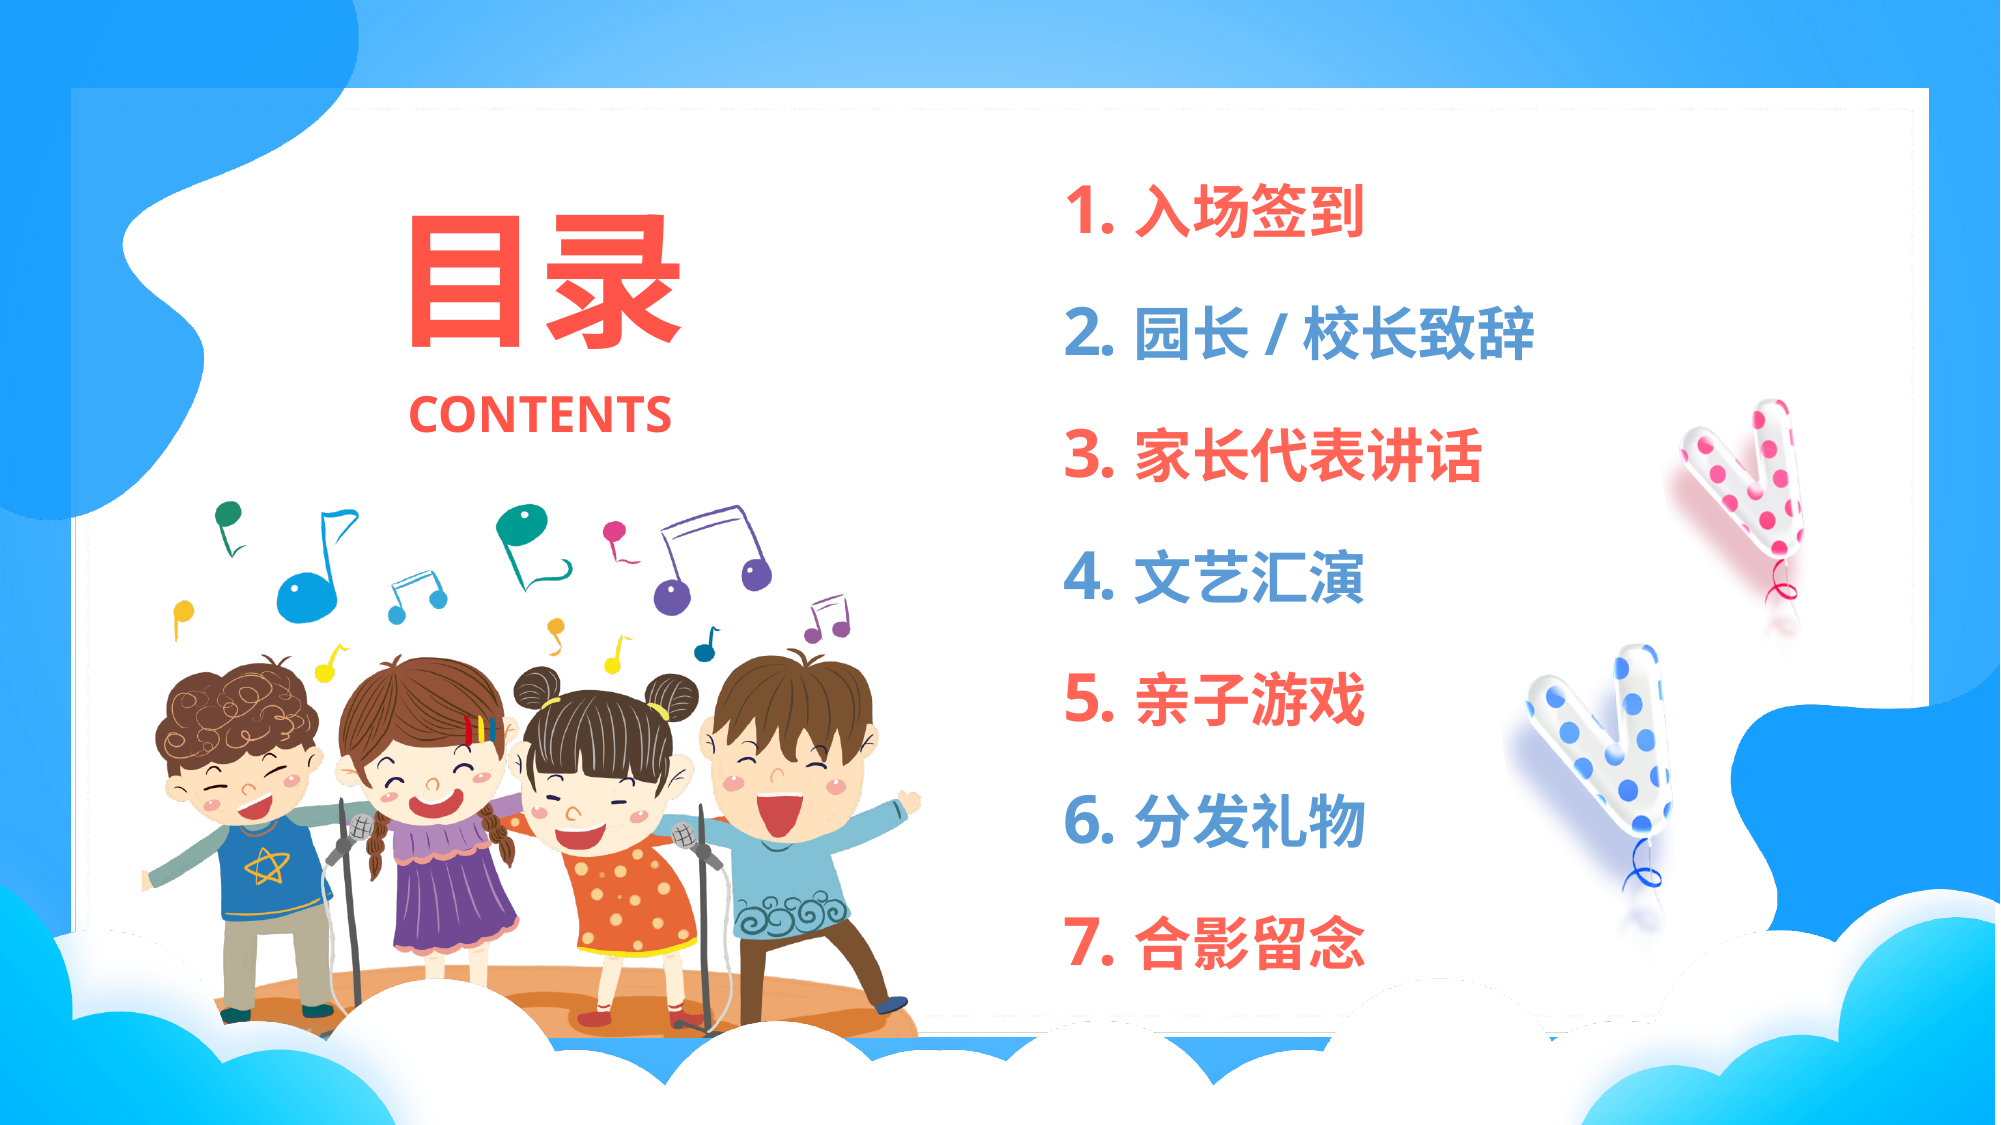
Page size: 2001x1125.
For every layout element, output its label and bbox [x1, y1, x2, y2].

text_box [0, 811, 2000, 1125]
picture [0, 0, 2000, 970]
